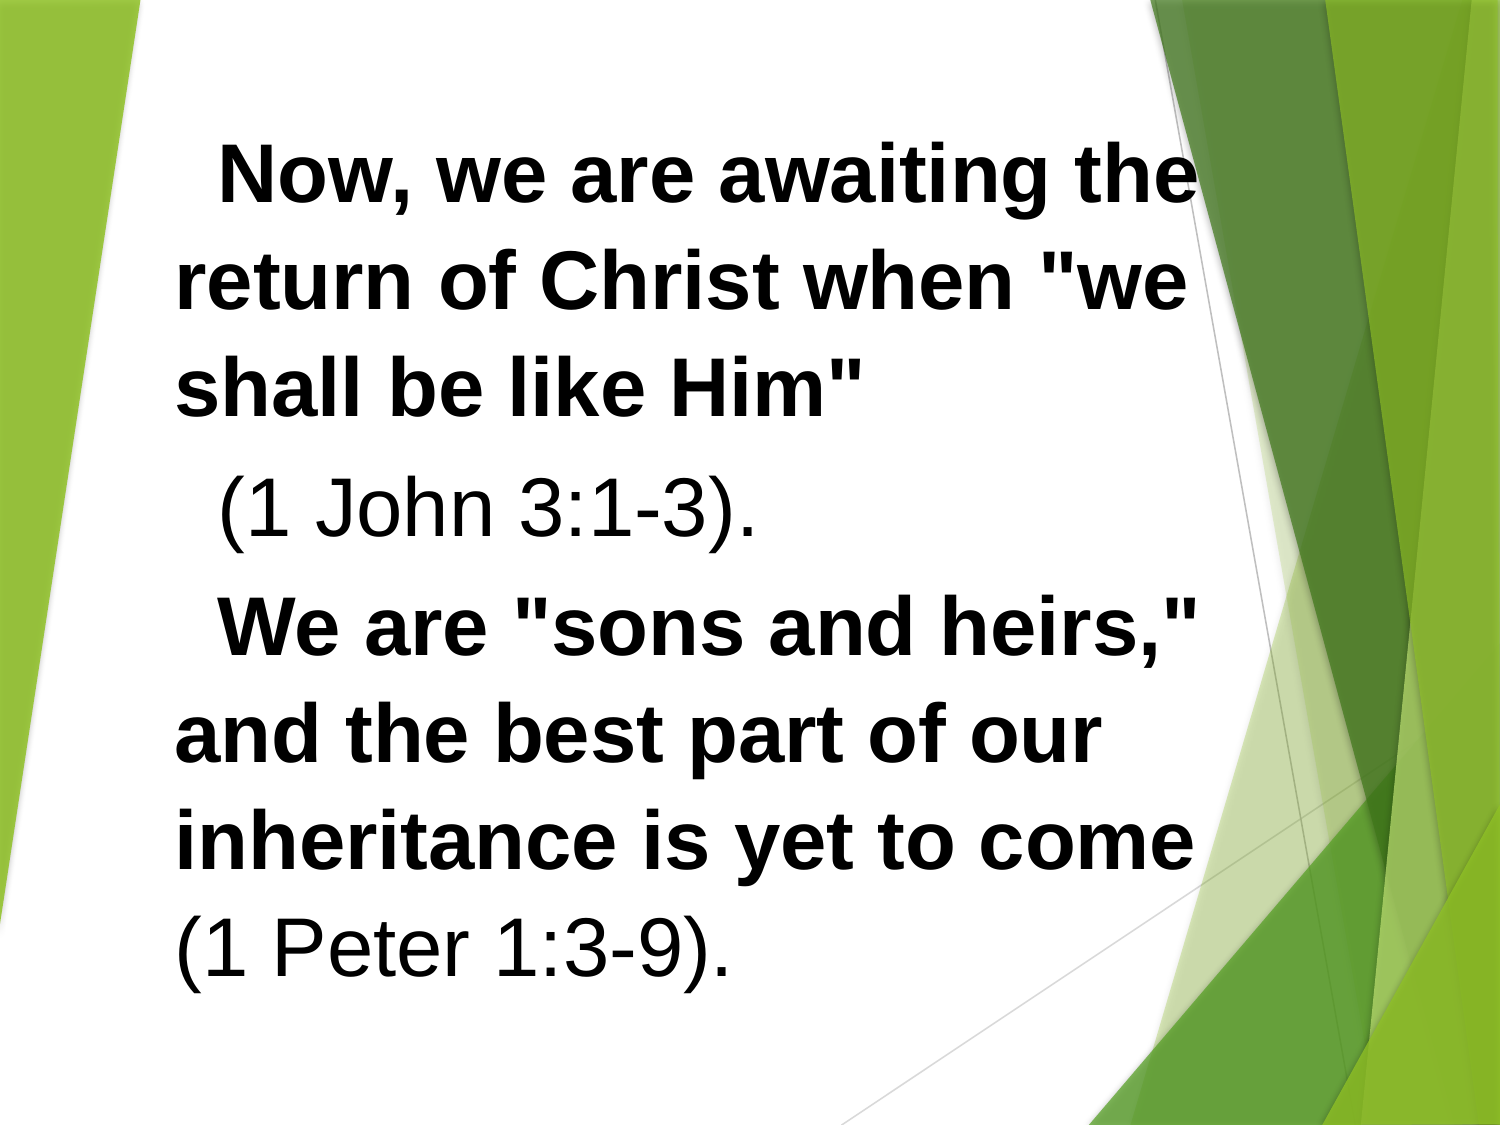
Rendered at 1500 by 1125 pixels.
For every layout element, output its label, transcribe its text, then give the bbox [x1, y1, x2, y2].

text_box Now, we are awaiting the return of Christ when "we shall be like Him" (1 John 3:1-3). We are "sons and heirs," and the best part of our inheritance is yet to come (1 Peter 1:3-9). [159, 105, 1290, 1001]
